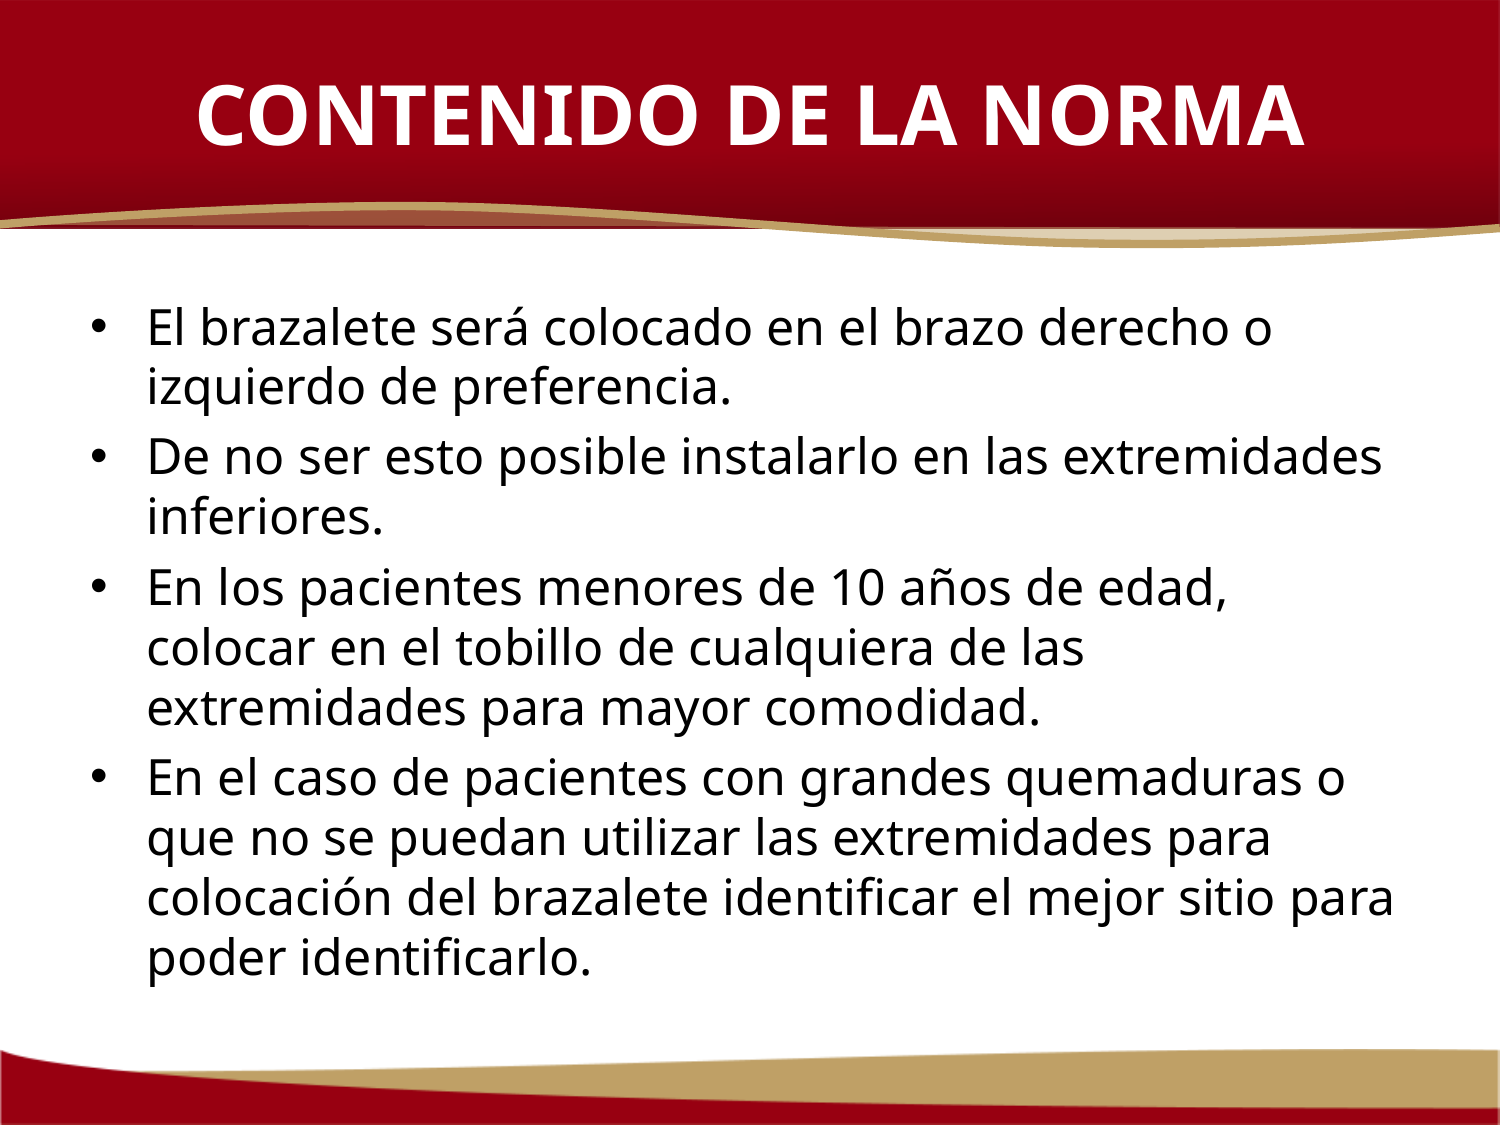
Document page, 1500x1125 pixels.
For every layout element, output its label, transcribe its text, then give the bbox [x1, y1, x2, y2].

list El brazalete será colocado en el brazo derecho o izquierdo de preferencia. De no ser esto posible instalarlo en las extremidades inferiores. En los pacientes menores de 10 años de edad, colocar en el tobillo de cualquiera de las extremidades para mayor comodidad. En el caso de pacientes con grandes quemaduras o que no se puedan utilizar las extremidades para colocación del brazalete identificar el mejor sitio para poder identificarlo. [75, 287, 1425, 913]
picture [0, 1049, 1500, 1125]
picture [0, 0, 1500, 227]
title CONTENIDO DE LA NORMA [75, 37, 1425, 188]
picture [7, 225, 751, 229]
